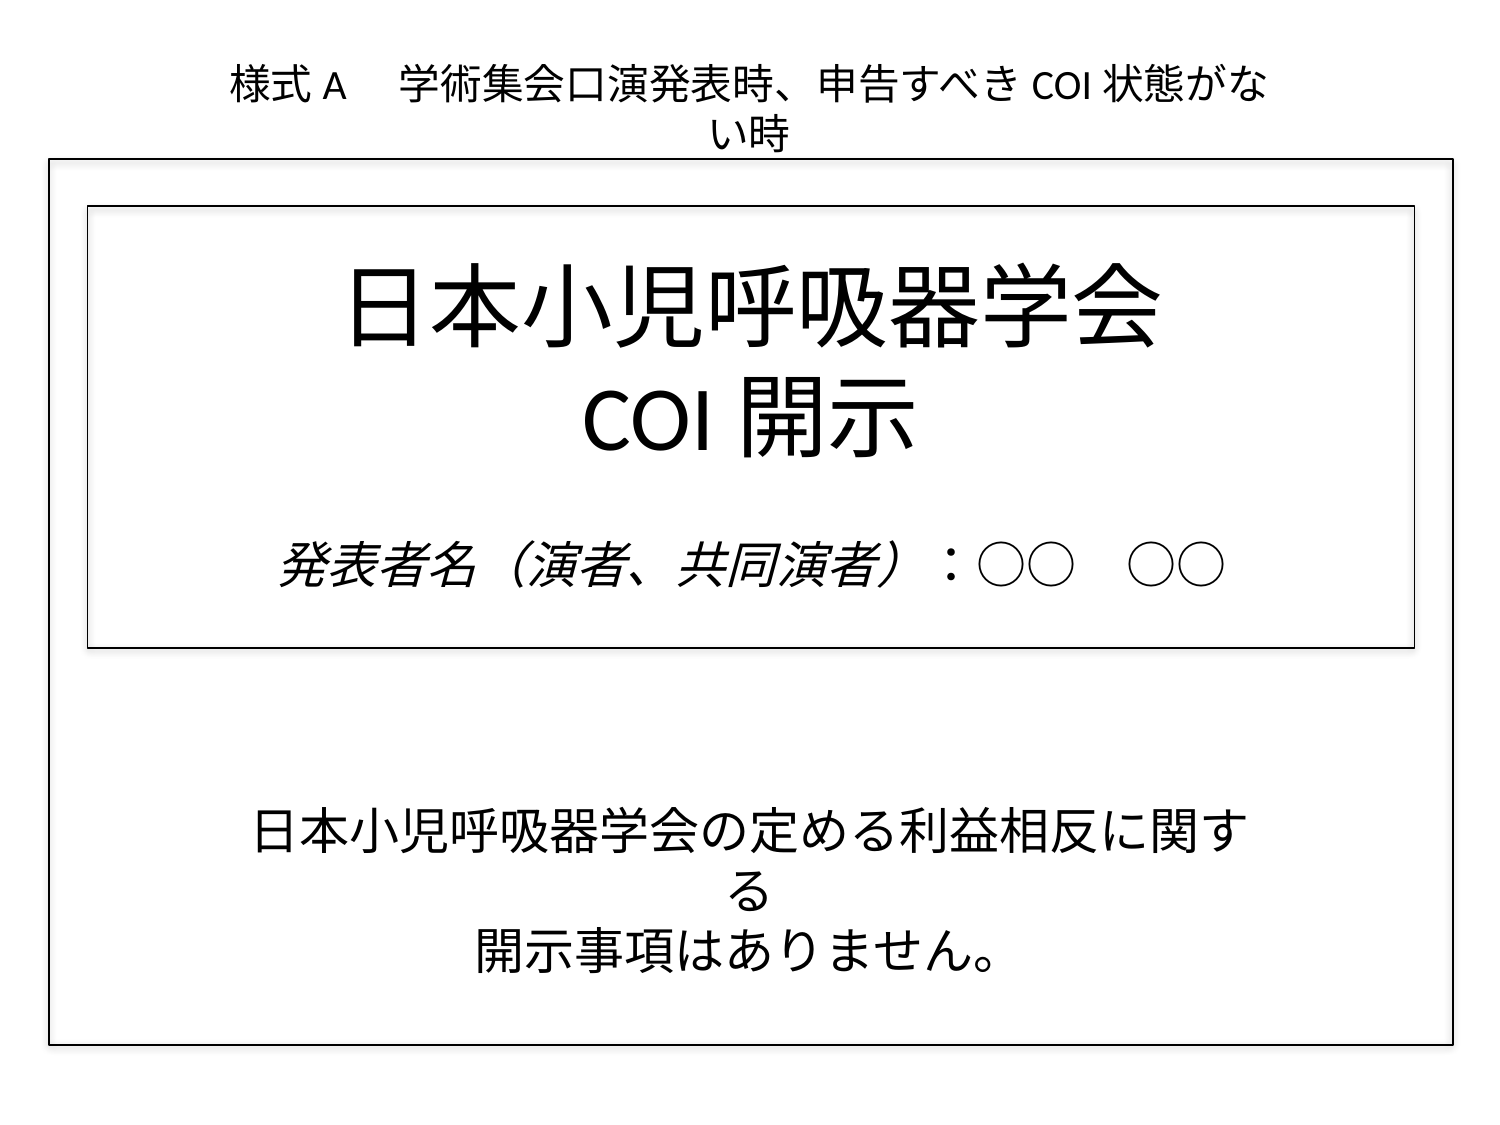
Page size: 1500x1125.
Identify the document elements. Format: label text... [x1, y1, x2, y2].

text_box 様式A 学術集会口演発表時、申告すべきCOI状態がない時 [205, 50, 1293, 157]
text_box [48, 158, 1454, 1046]
